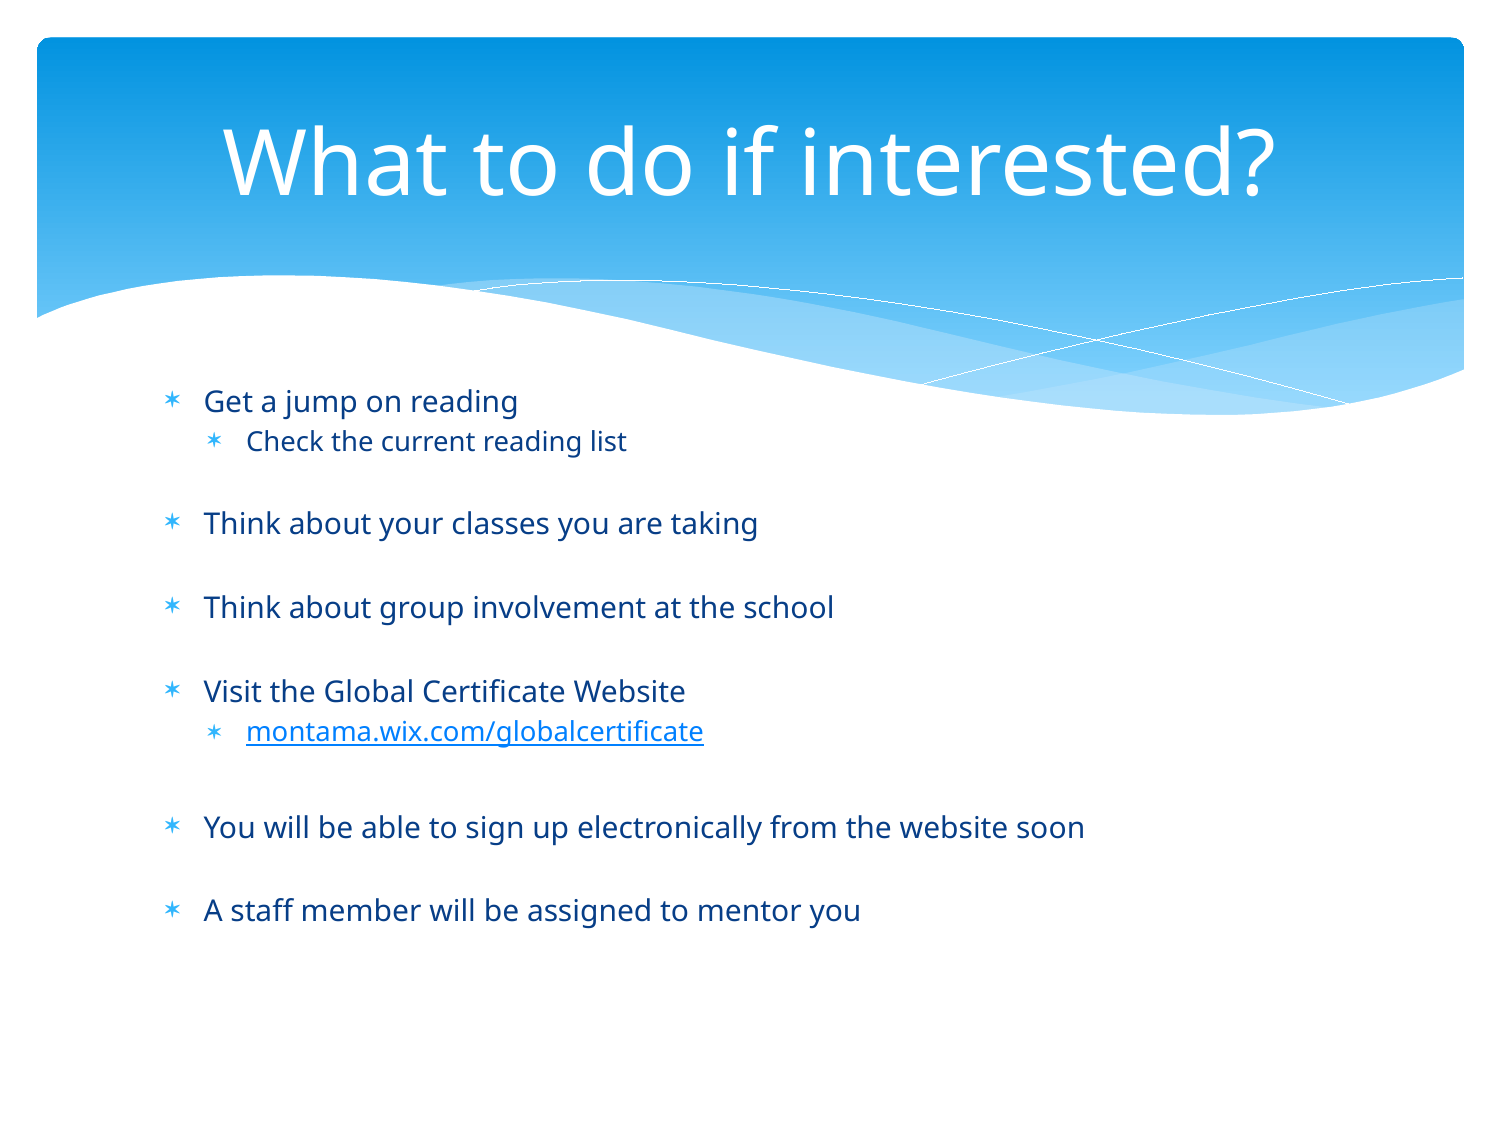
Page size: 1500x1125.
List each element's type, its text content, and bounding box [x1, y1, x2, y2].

list Get a jump on reading Check the current reading list Think about your classes you are taking Think about group involvement at the school Visit the Global Certificate Website montama.wix.com/globalcertificate You will be able to sign up electronically from the website soon A staff member will be assigned to mentor you [150, 375, 1366, 941]
title What to do if interested? [75, 55, 1425, 261]
